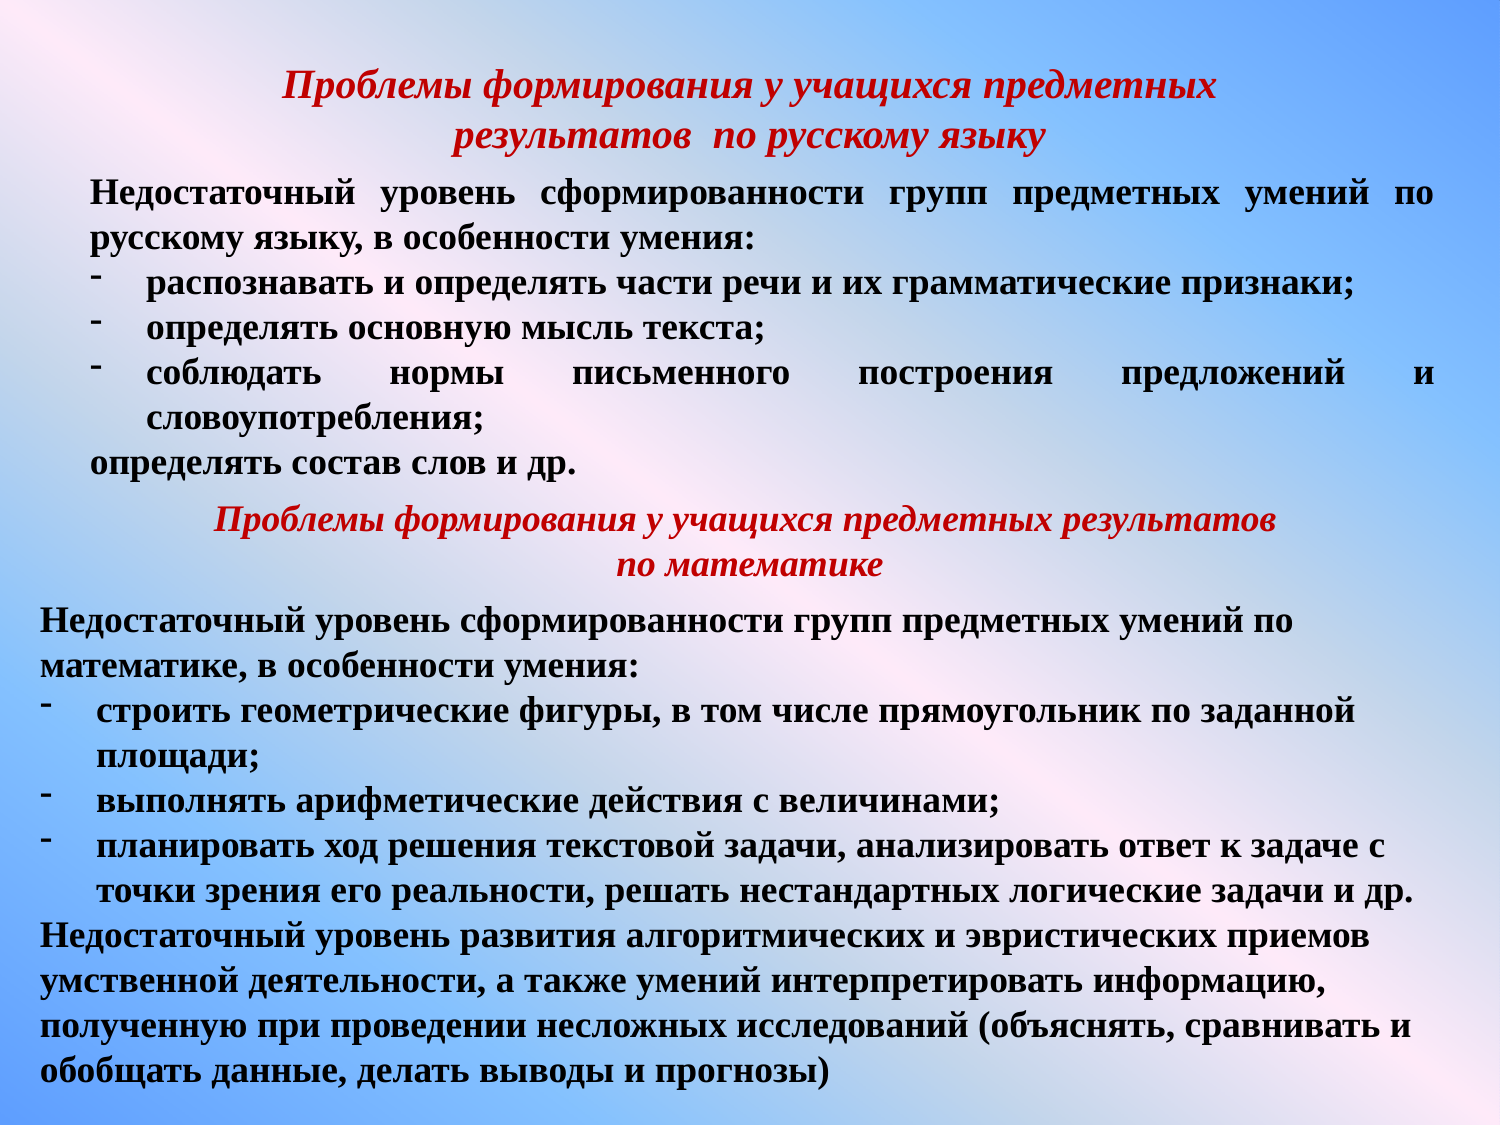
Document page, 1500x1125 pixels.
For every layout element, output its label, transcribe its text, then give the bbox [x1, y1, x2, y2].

picture [0, 0, 1500, 1125]
text_box Недостаточный уровень сформированности групп предметных умений по русскому языку, в особенности умения: распознавать и определять части речи и их грамматические признаки; определять основную мысль текста; соблюдать нормы письменного построения предложений и словоупотребления; определять состав слов и др. [75, 159, 1450, 490]
text_box Проблемы формирования у учащихся предметных результатов по русскому языку [212, 49, 1288, 159]
text_box Проблемы формирования у учащихся предметных результатов по математике [125, 486, 1375, 587]
text_box Недостаточный уровень сформированности групп предметных умений по математике, в особенности умения: строить геометрические фигуры, в том числе прямоугольник по заданной площади; выполнять арифметические действия с величинами; планировать ход решения текстовой задачи, анализировать ответ к задаче с точки зрения его реальности, решать нестандартных логические задачи и др. Недостаточный уровень развития алгоритмических и эвристических приемов умственной деятельности, а также умений интерпретировать информацию, полученную при проведении несложных исследований (объяснять, сравнивать и обобщать данные, делать выводы и прогнозы) [24, 587, 1475, 1098]
